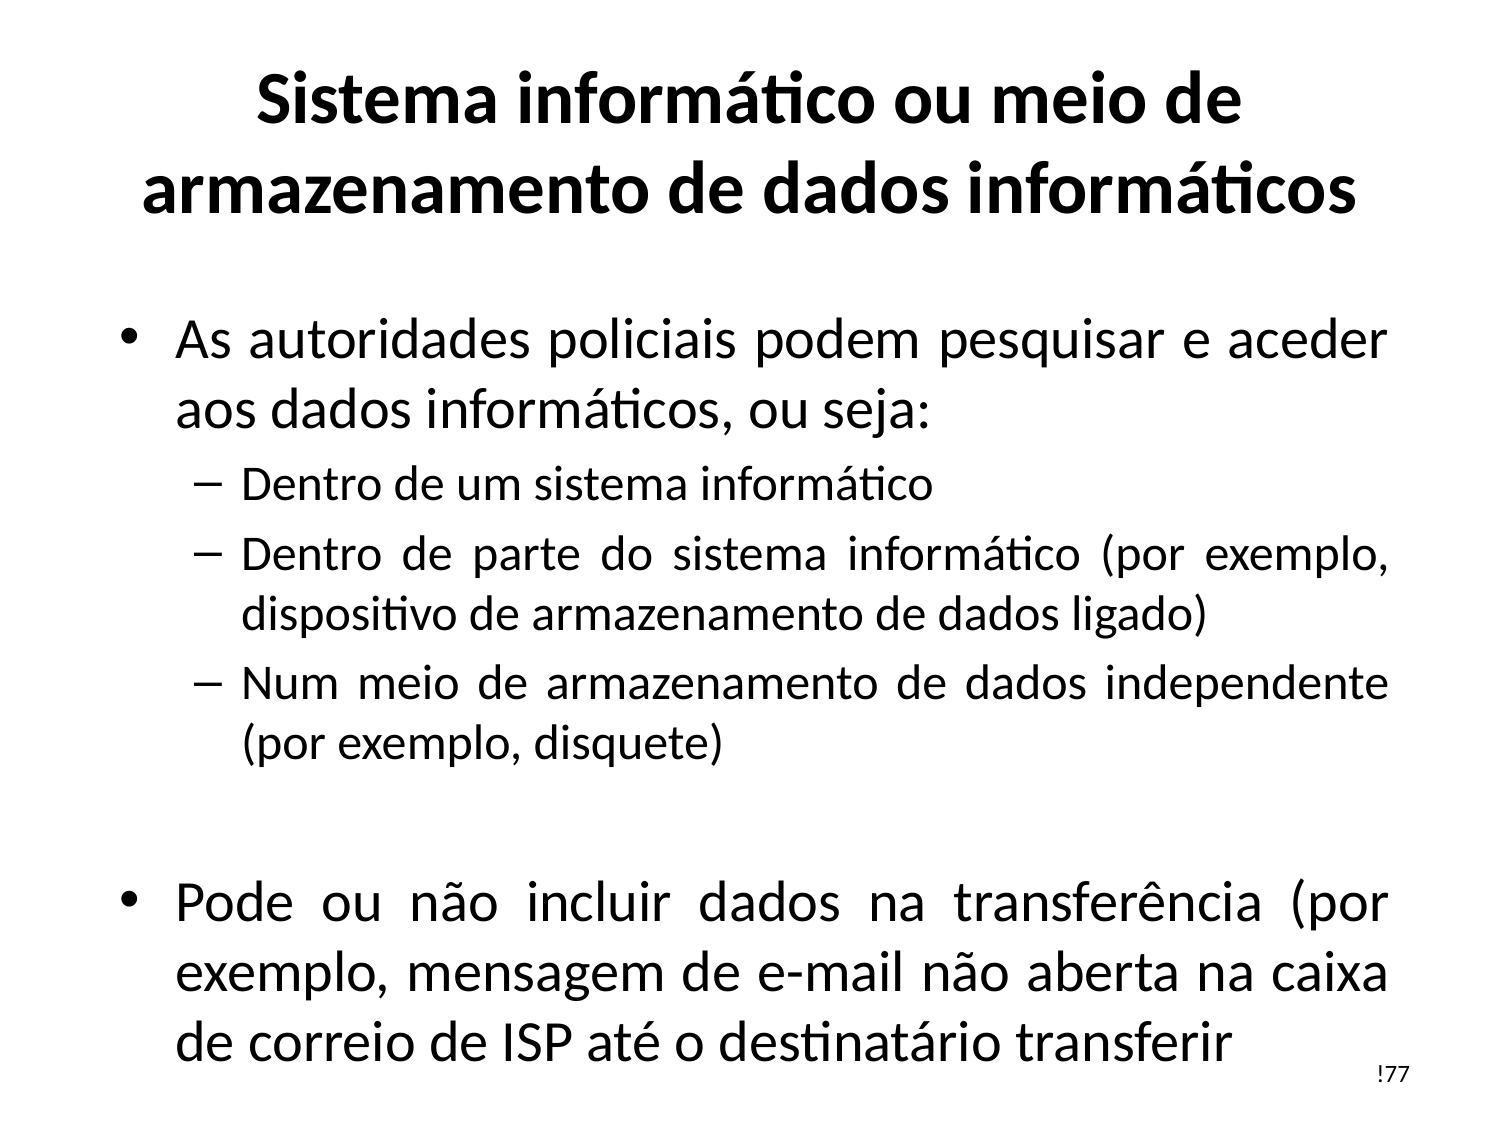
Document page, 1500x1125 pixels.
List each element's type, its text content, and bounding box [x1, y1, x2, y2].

list As autoridades policiais podem pesquisar e aceder aos dados informáticos, ou seja: Dentro de um sistema informático Dentro de parte do sistema informático (por exemplo, dispositivo de armazenamento de dados ligado) Num meio de armazenamento de dados independente (por exemplo, disquete) Pode ou não incluir dados na transferência (por exemplo, mensagem de e-mail não aberta na caixa de correio de ISP até o destinatário transferir [103, 292, 1406, 1036]
slide_number !77 [1074, 1042, 1425, 1103]
title Sistema informático ou meio de armazenamento de dados informáticos [74, 44, 1426, 233]
